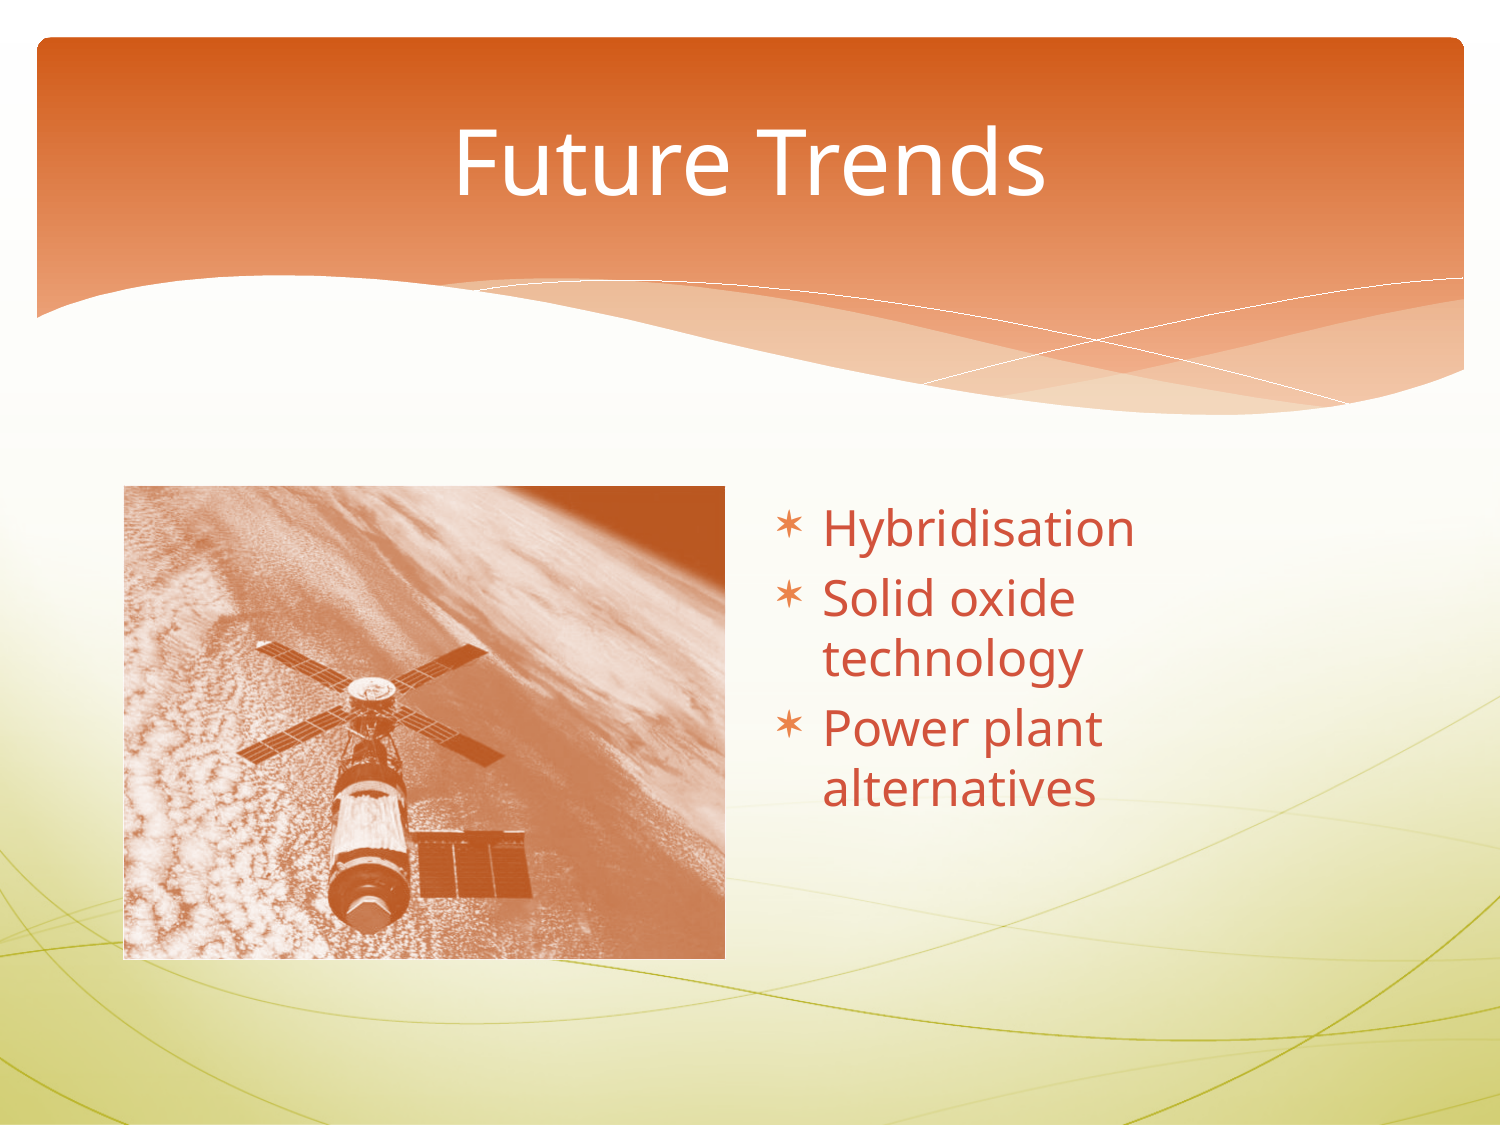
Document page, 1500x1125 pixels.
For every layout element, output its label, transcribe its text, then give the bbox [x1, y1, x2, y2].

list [123, 484, 726, 960]
title Future Trends [75, 55, 1425, 261]
list Hybridisation Solid oxide technology Power plant alternatives [761, 488, 1311, 962]
